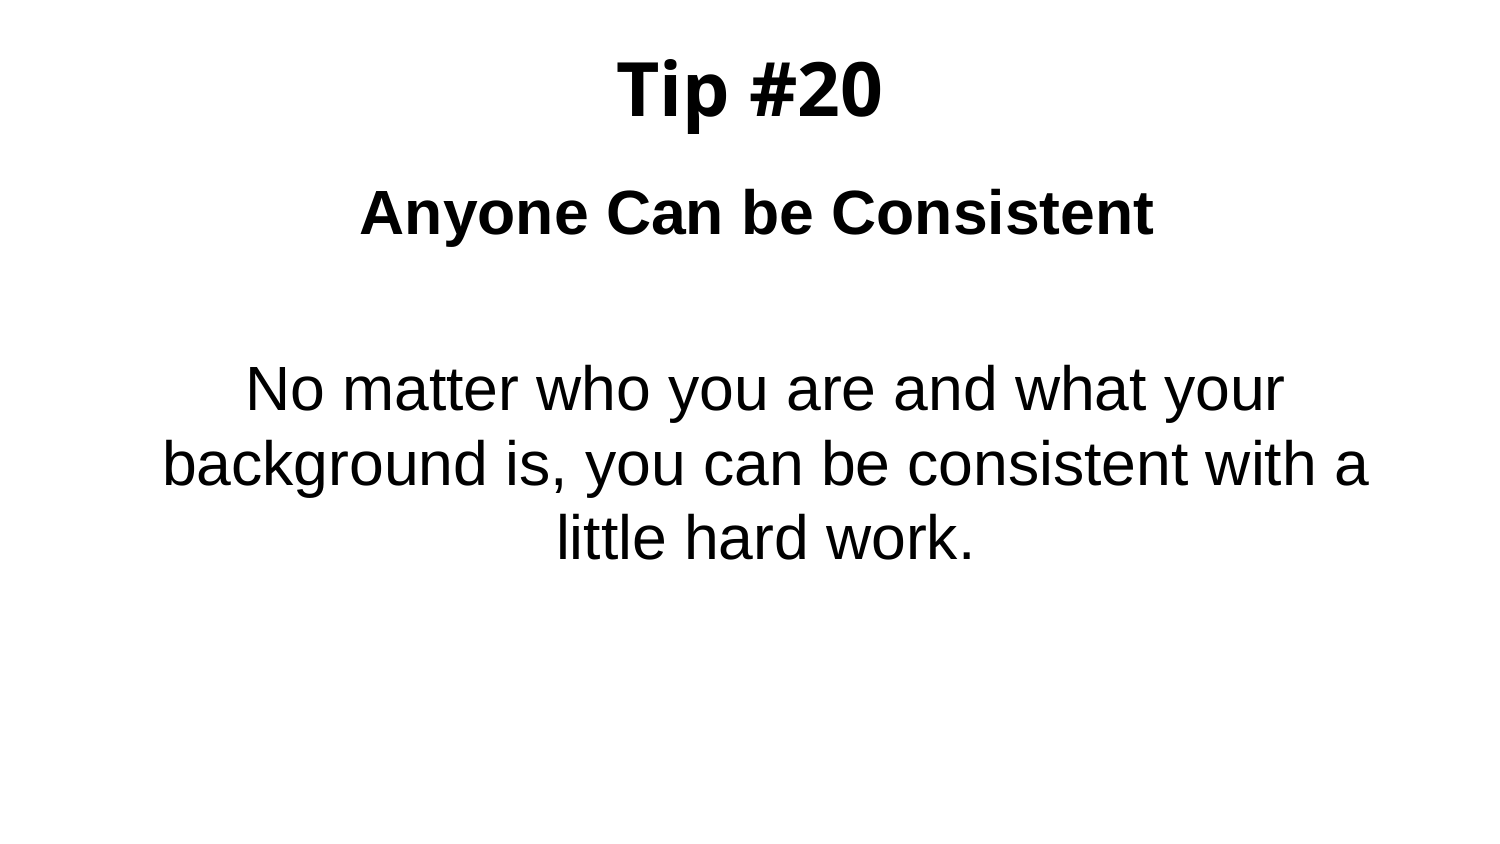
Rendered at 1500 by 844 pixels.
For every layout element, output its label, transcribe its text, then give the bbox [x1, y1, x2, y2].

list Anyone Can be Consistent No matter who you are and what your background is, you can be consistent with a little hard work. [85, 70, 1447, 788]
title Tip #20 [75, 27, 1425, 147]
